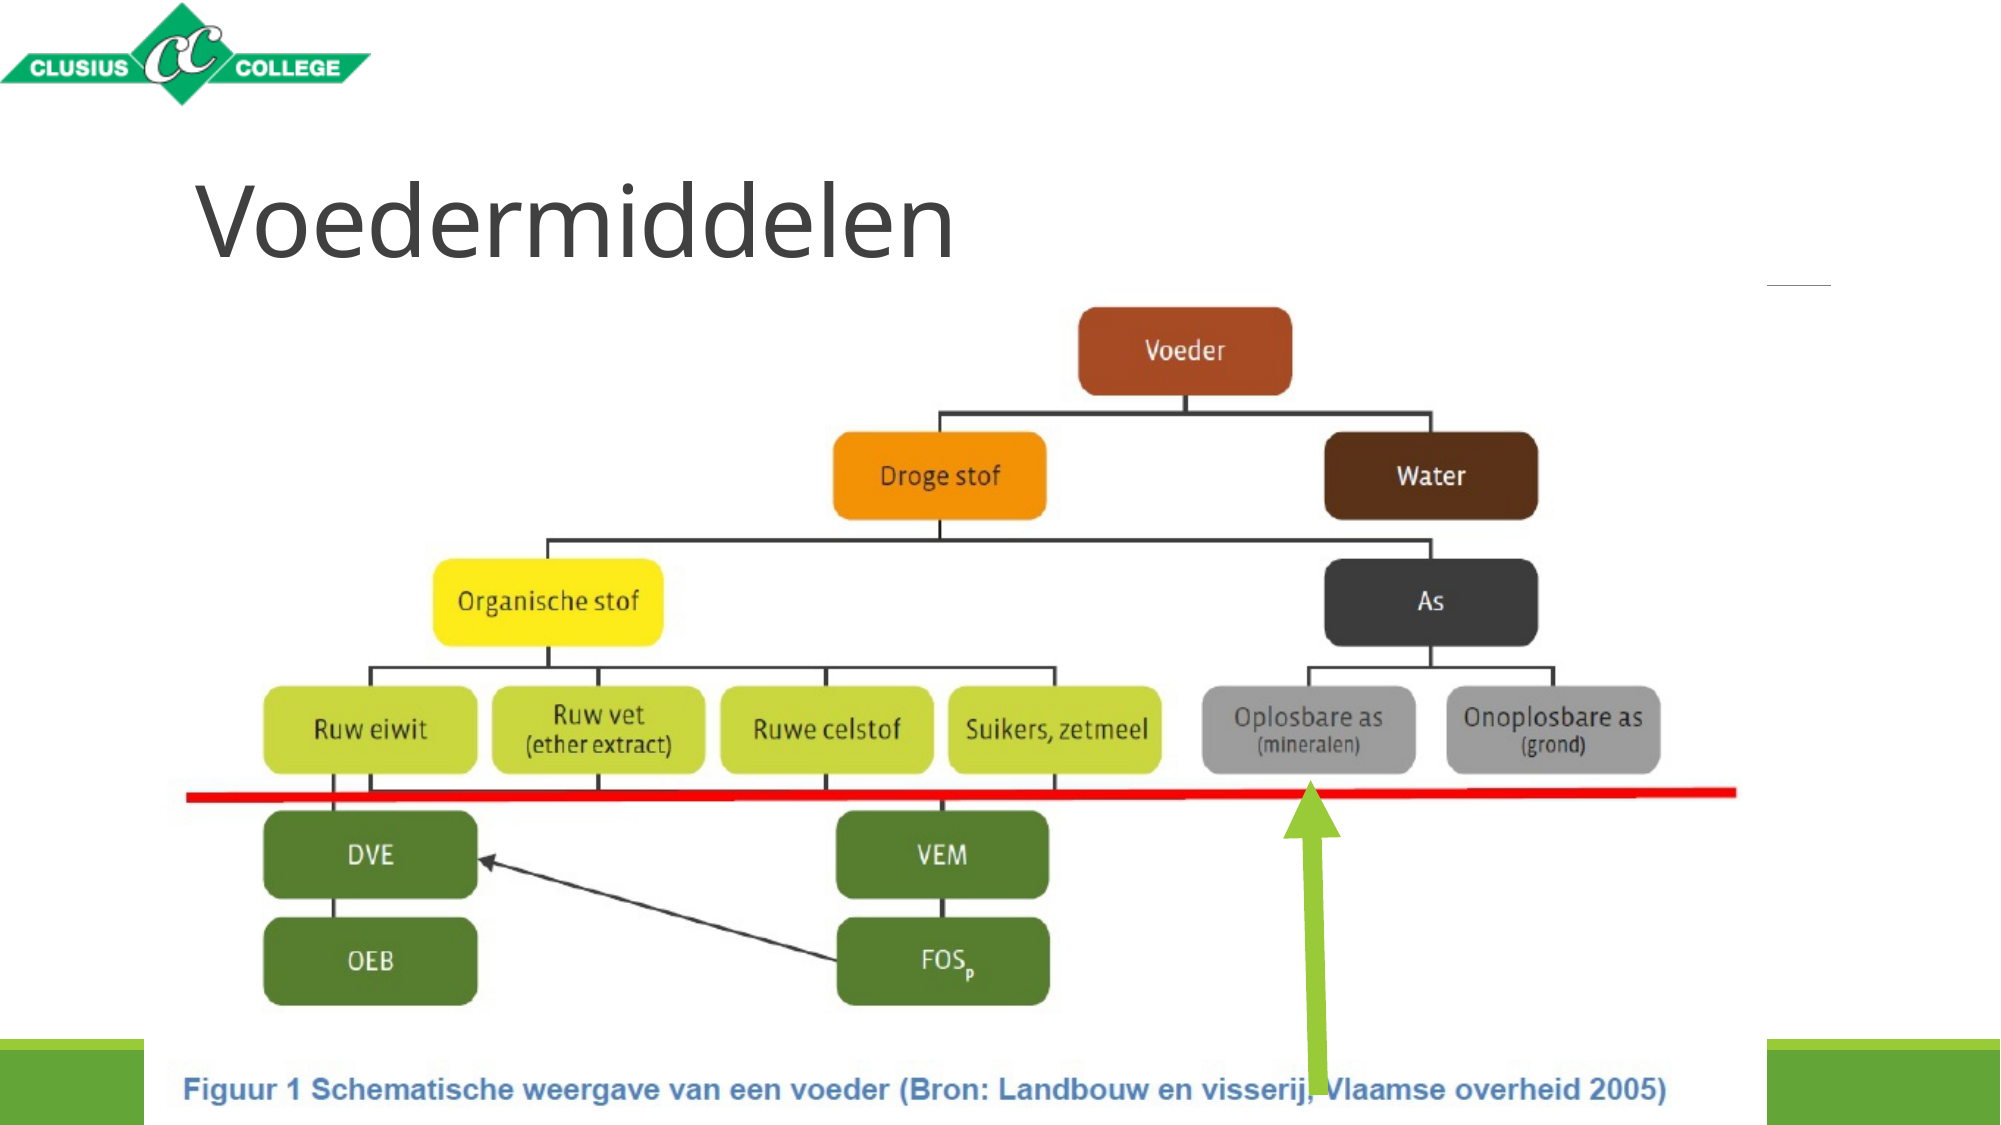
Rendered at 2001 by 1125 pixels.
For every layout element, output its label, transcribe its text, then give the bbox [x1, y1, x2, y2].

picture [143, 284, 1768, 1125]
picture [0, 1, 371, 108]
title Voedermiddelen [180, 47, 1830, 285]
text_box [1310, 779, 1319, 1096]
